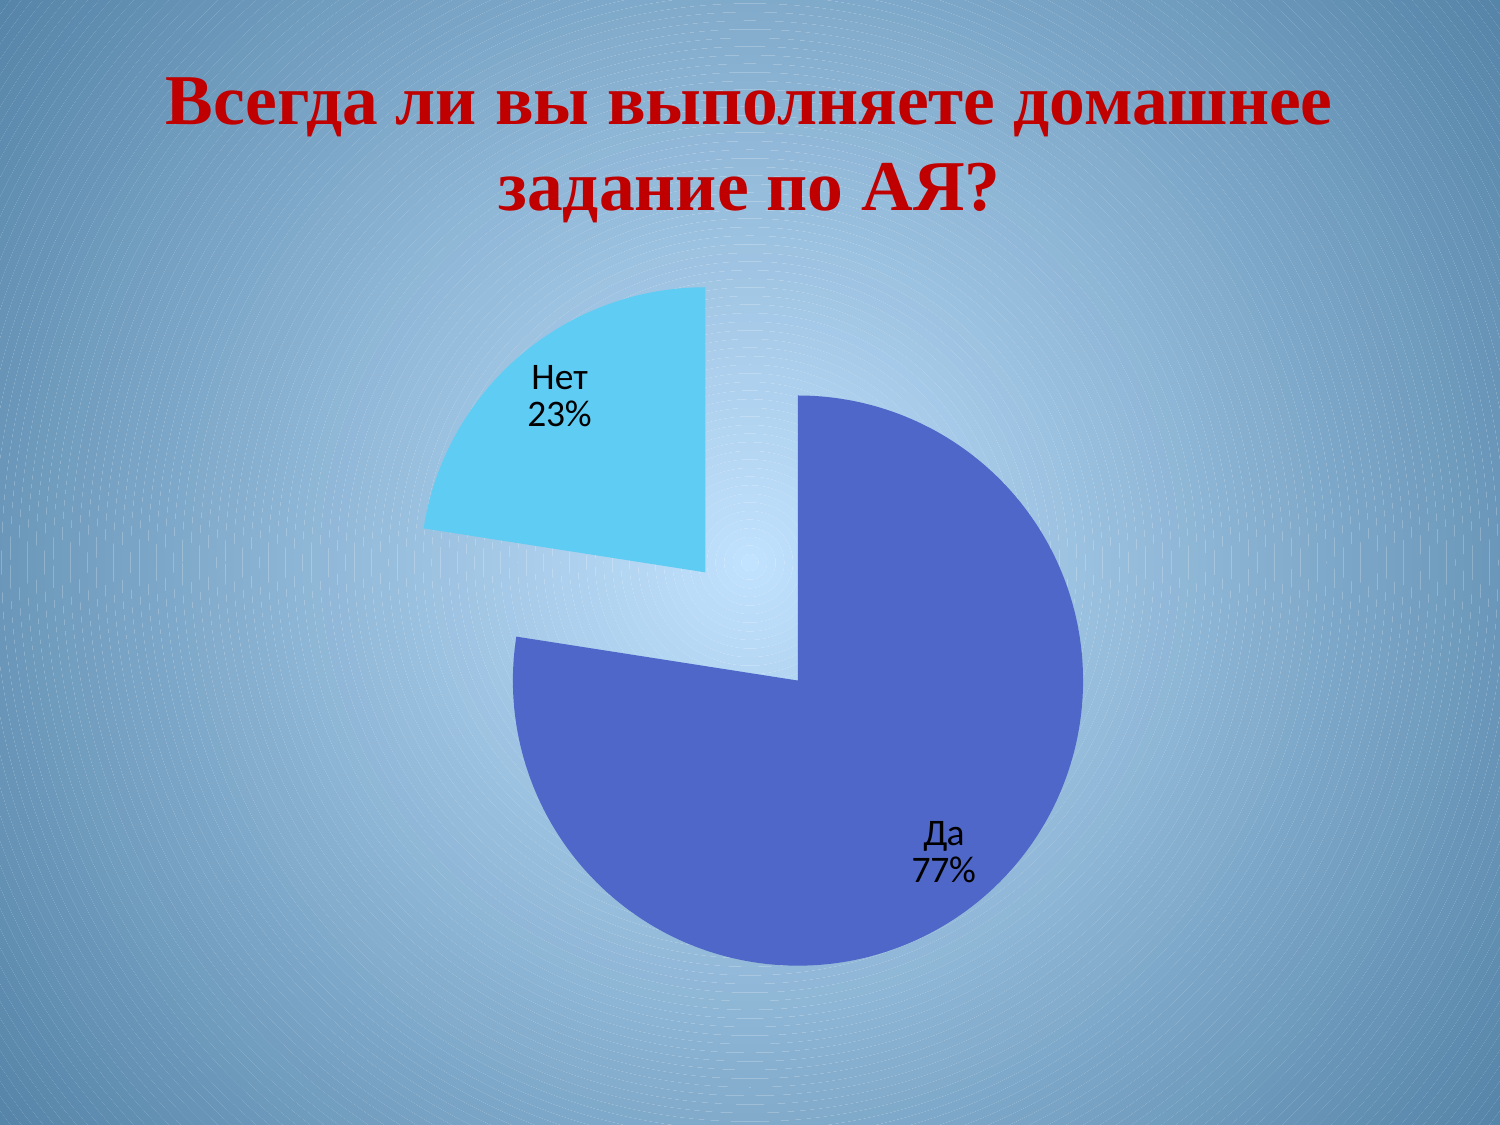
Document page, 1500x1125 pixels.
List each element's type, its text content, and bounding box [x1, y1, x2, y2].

chart [76, 255, 1427, 998]
title Всегда ли вы выполняете домашнее задание по АЯ? [75, 45, 1425, 233]
